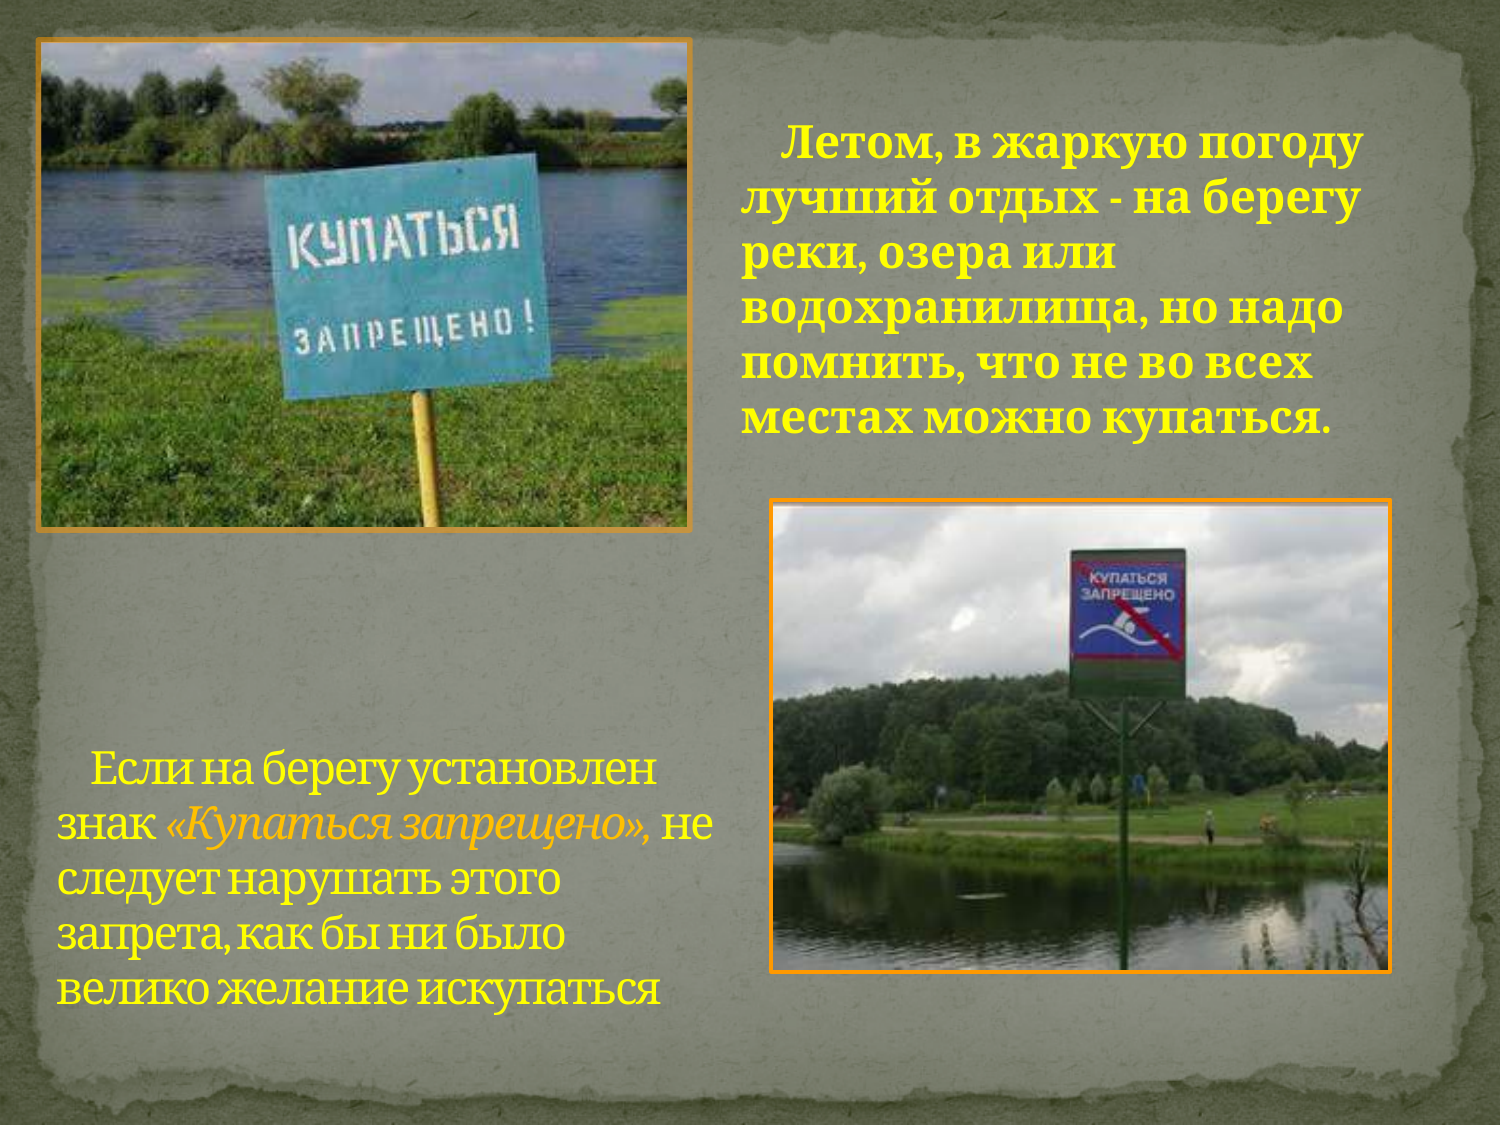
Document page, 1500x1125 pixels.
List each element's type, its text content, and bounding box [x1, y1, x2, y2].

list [776, 504, 1386, 969]
text_box Летом, в жаркую погоду лучший отдых - на берегу реки, озера или водохранилища, но надо помнить, что не во всех местах можно купаться. [726, 54, 1424, 502]
picture [42, 43, 688, 527]
title Если на берегу установлен знак «Купаться запрещено», не следует нарушать этого запрета, как бы ни было велико желание искупаться [41, 621, 739, 1021]
